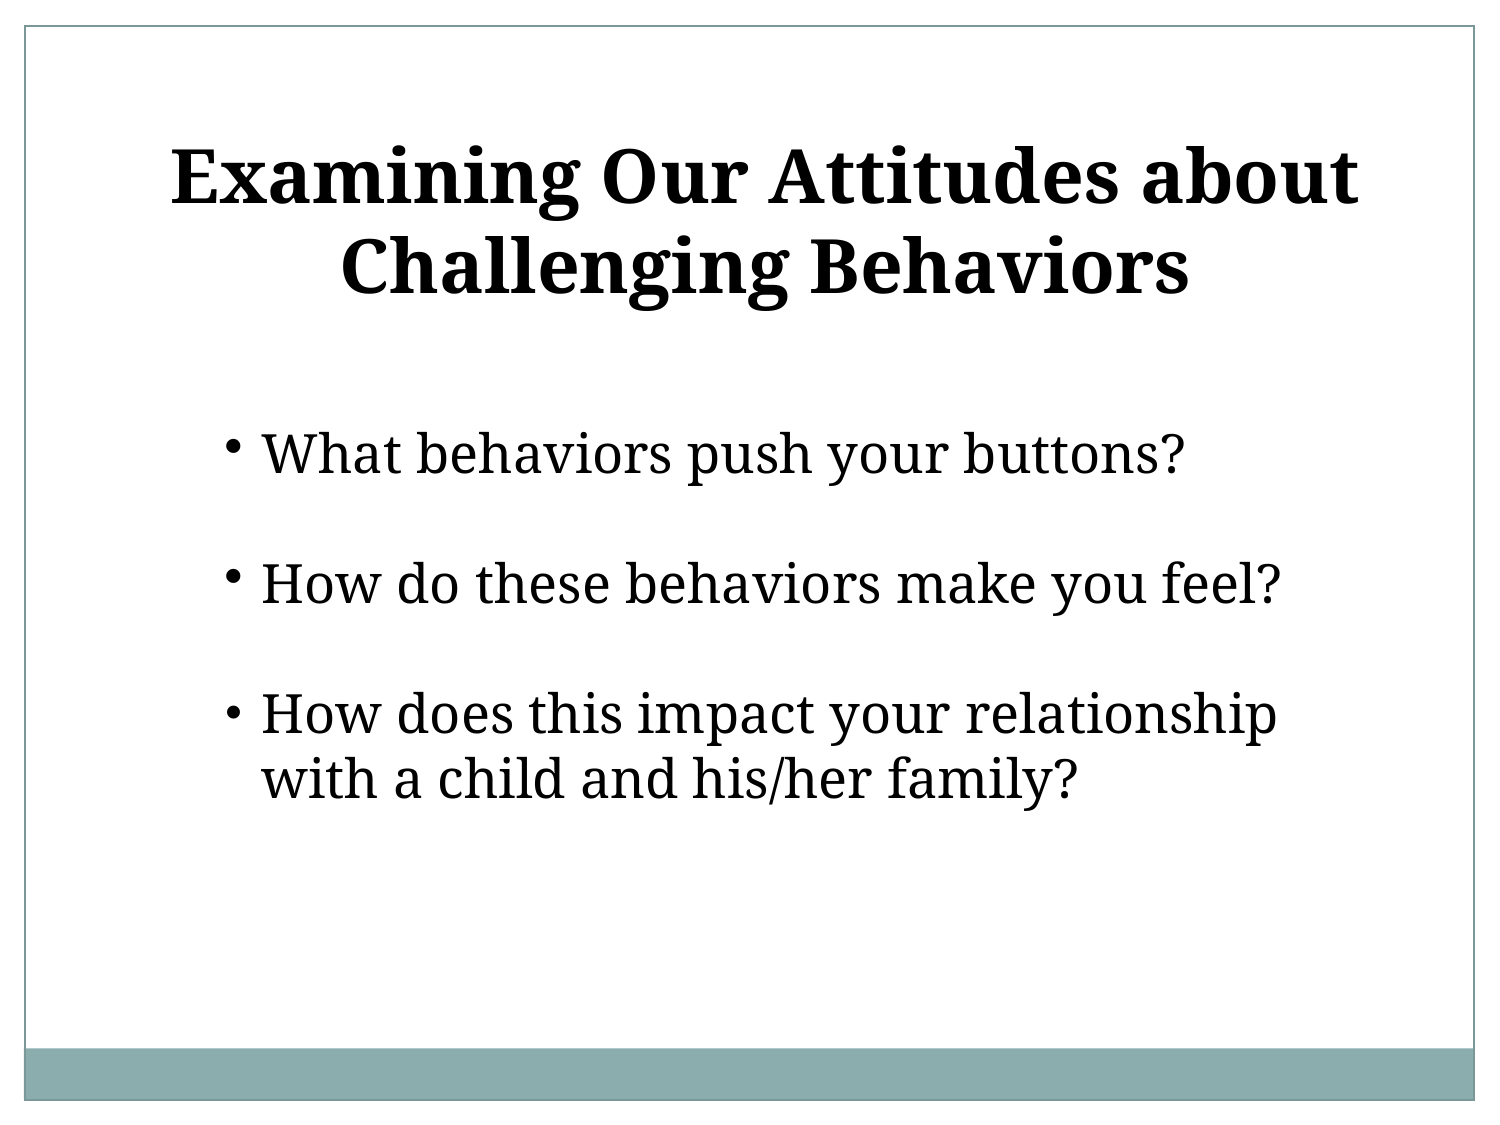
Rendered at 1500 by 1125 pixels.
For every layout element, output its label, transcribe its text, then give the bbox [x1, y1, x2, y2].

text_box Examining Our Attitudes about Challenging Behaviors [90, 137, 1441, 300]
text_box What behaviors push your buttons? How do these behaviors make you feel? How does this impact your relationship with a child and his/her family? [209, 412, 1323, 1038]
